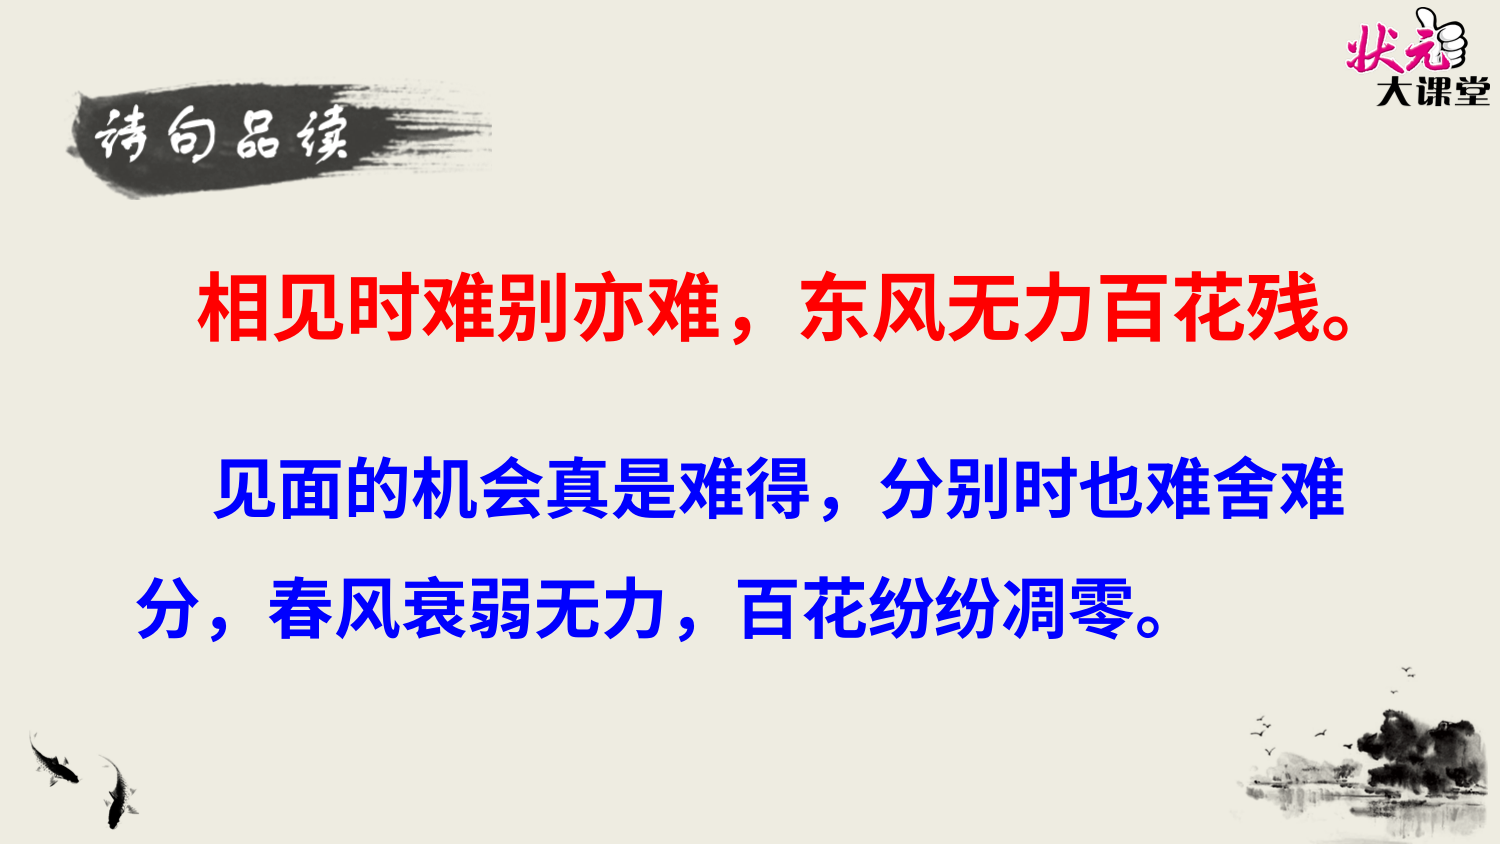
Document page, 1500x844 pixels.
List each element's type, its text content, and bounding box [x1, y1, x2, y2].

text_box 相见时难别亦难，东风无力百花残。 [153, 253, 1365, 358]
text_box 见面的机会真是难得，分别时也难舍难分，春风衰弱无力，百花纷纷凋零。 [119, 399, 1392, 654]
picture [0, 0, 1500, 844]
